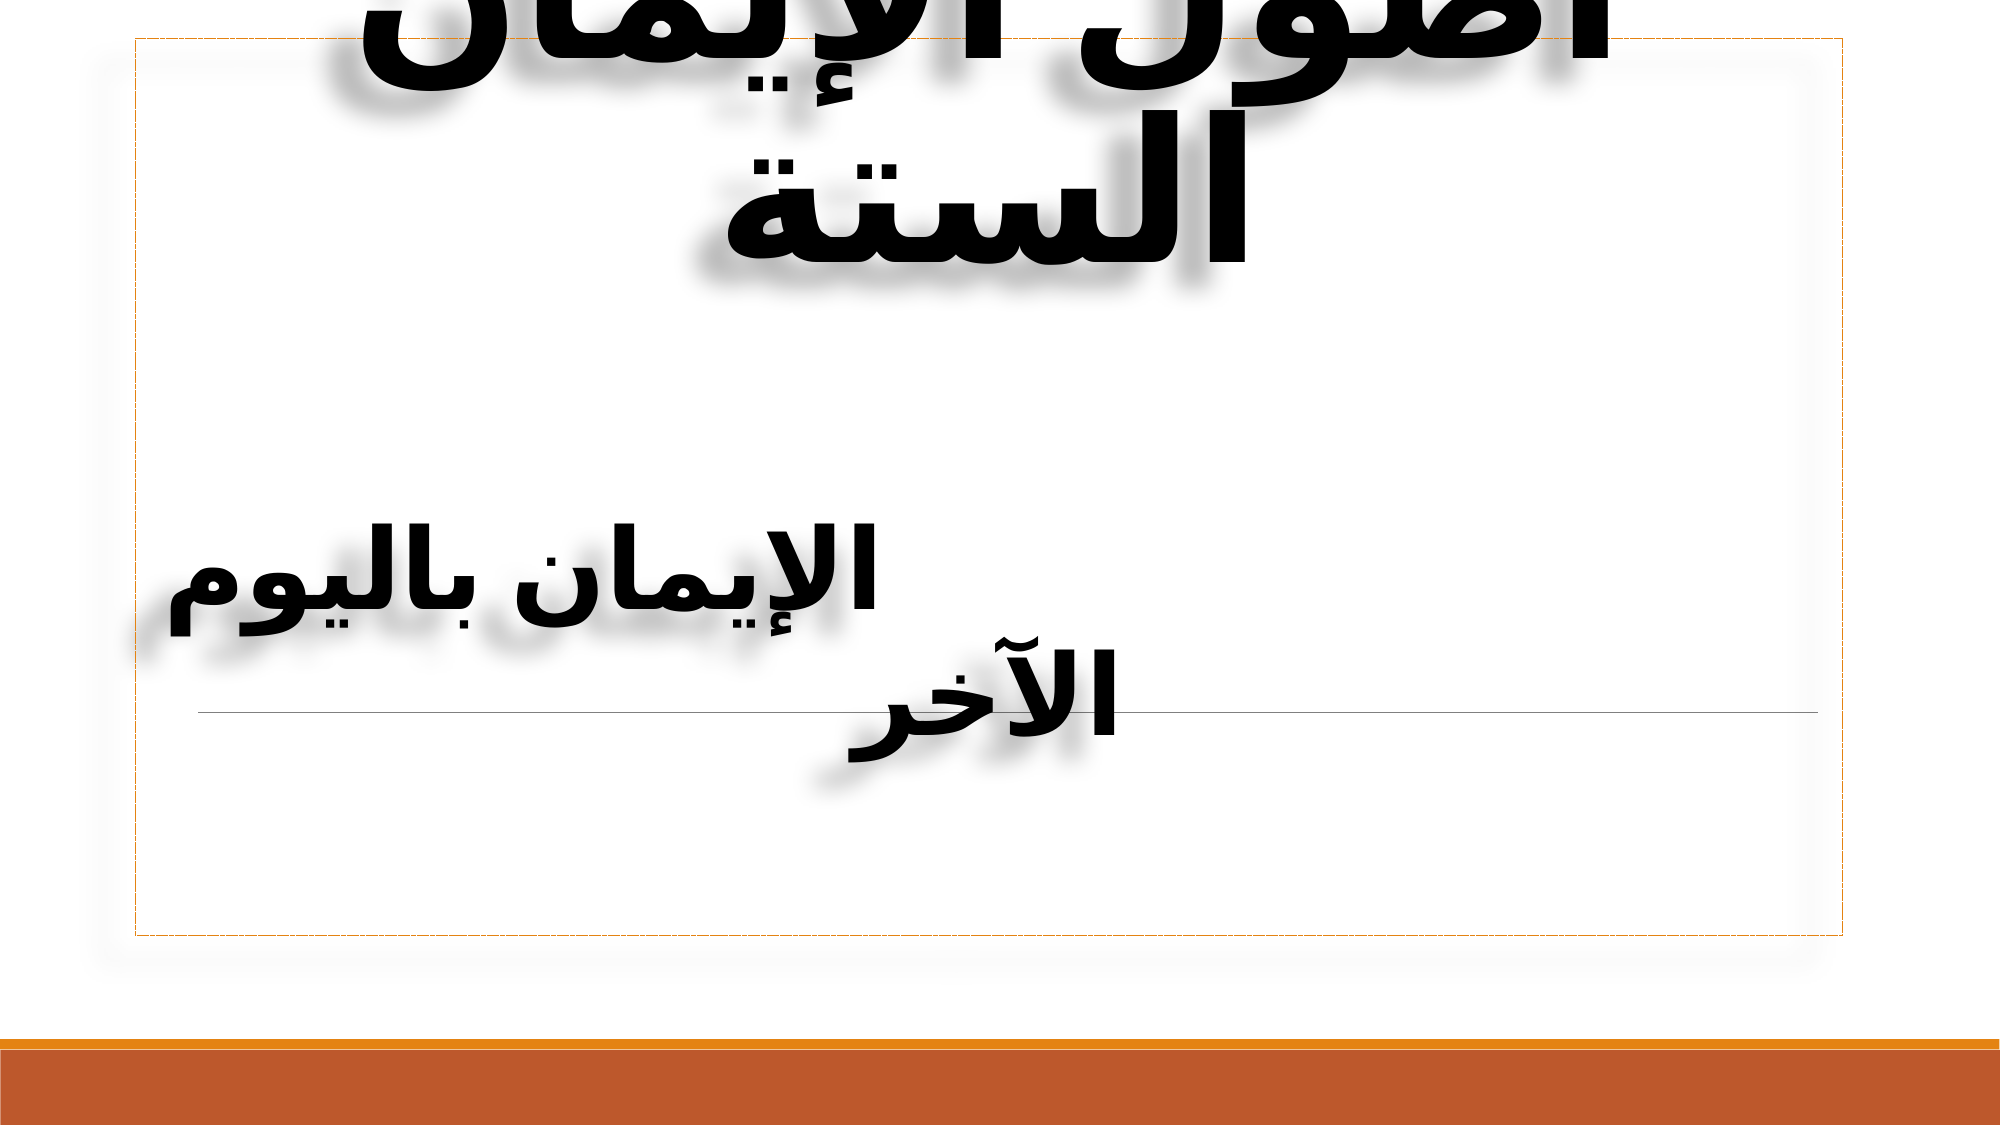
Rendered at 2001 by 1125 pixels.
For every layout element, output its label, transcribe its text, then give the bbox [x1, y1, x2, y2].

title أصول الإيمان الستة الإيمان باليوم الآخر [135, 38, 1843, 936]
